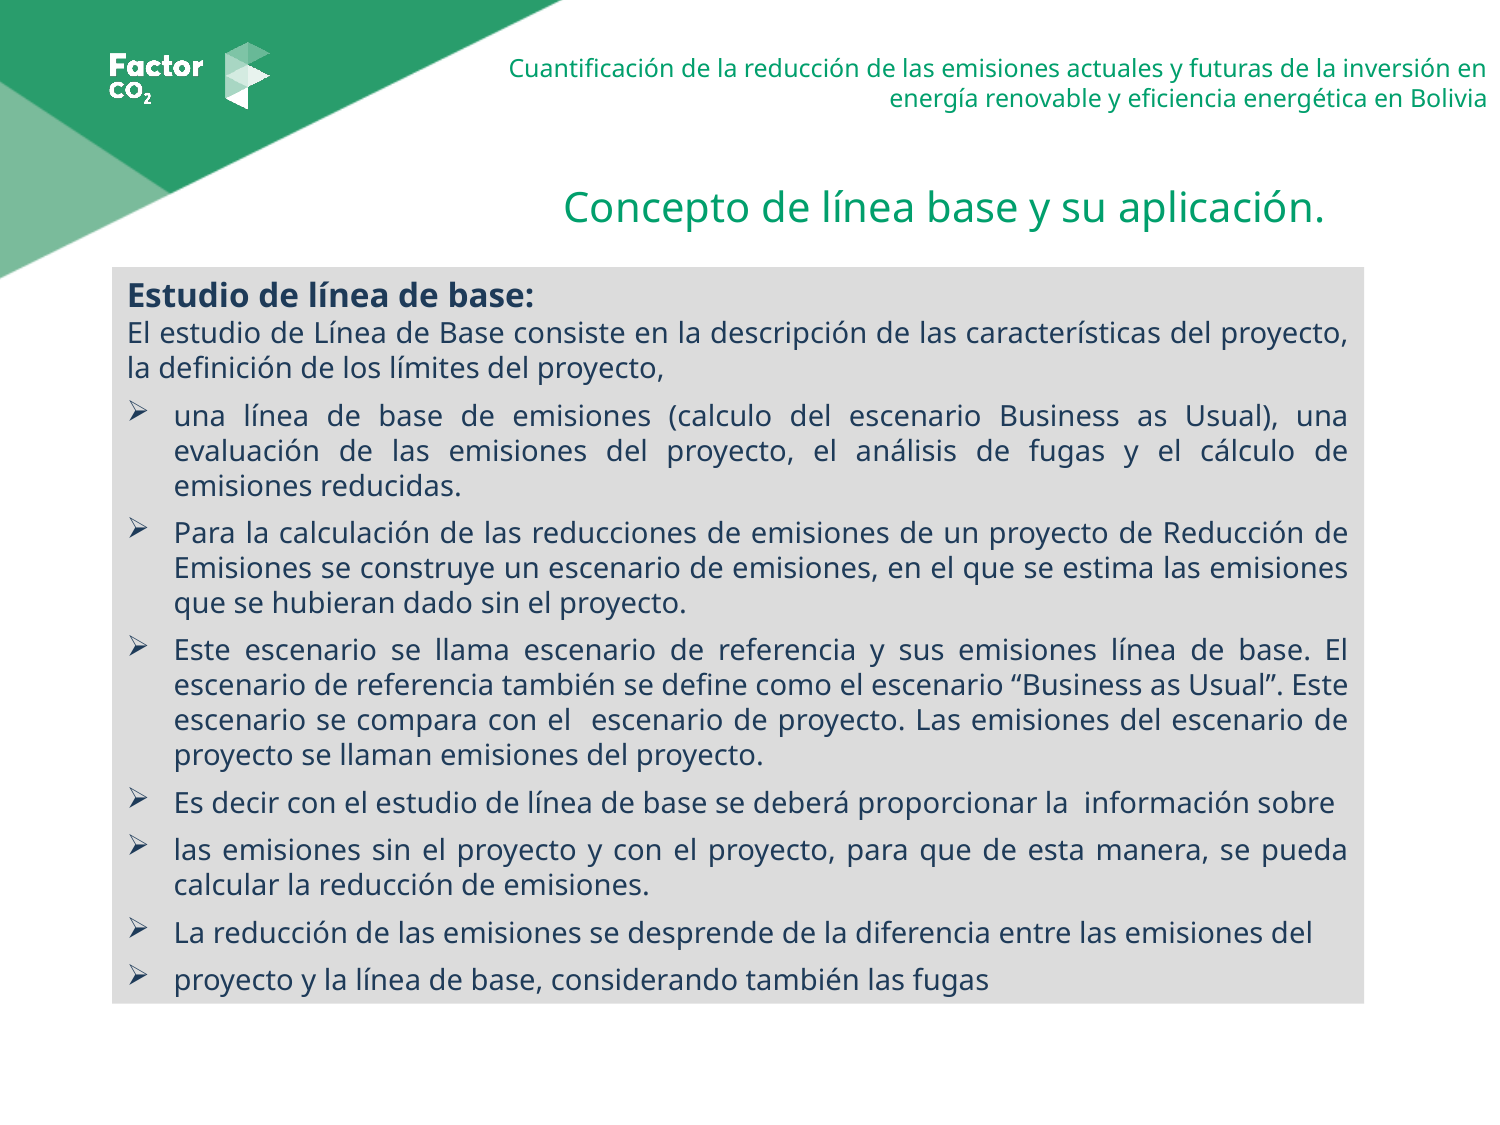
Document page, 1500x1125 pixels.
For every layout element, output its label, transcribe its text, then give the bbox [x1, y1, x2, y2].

text_box [0, 0, 1500, 75]
text_box Concepto de línea base y su aplicación. [147, 172, 1341, 238]
text_box Estudio de línea de base: El estudio de Línea de Base consiste en la descripción de las características del proyecto, la definición de los límites del proyecto, una línea de base de emisiones (calculo del escenario Business as Usual), una evaluación de las emisiones del proyecto, el análisis de fugas y el cálculo de emisiones reducidas. Para la calculación de las reducciones de emisiones de un proyecto de Reducción de Emisiones se construye un escenario de emisiones, en el que se estima las emisiones que se hubieran dado sin el proyecto. Este escenario se llama escenario de referencia y sus emisiones línea de base. El escenario de referencia también se define como el escenario “Business as Usual”. Este escenario se compara con el escenario de proyecto. Las emisiones del escenario de proyecto se llaman emisiones del proyecto. Es decir con el estudio de línea de base se deberá proporcionar la información sobre las emisiones sin el proyecto y con el proyecto, para que de esta manera, se pueda calcular la reducción de emisiones. La reducción de las emisiones se desprende de la diferencia entre las emisiones del proyecto y la línea de base, considerando también las fugas [112, 267, 1365, 1004]
picture [0, 75, 1500, 1125]
